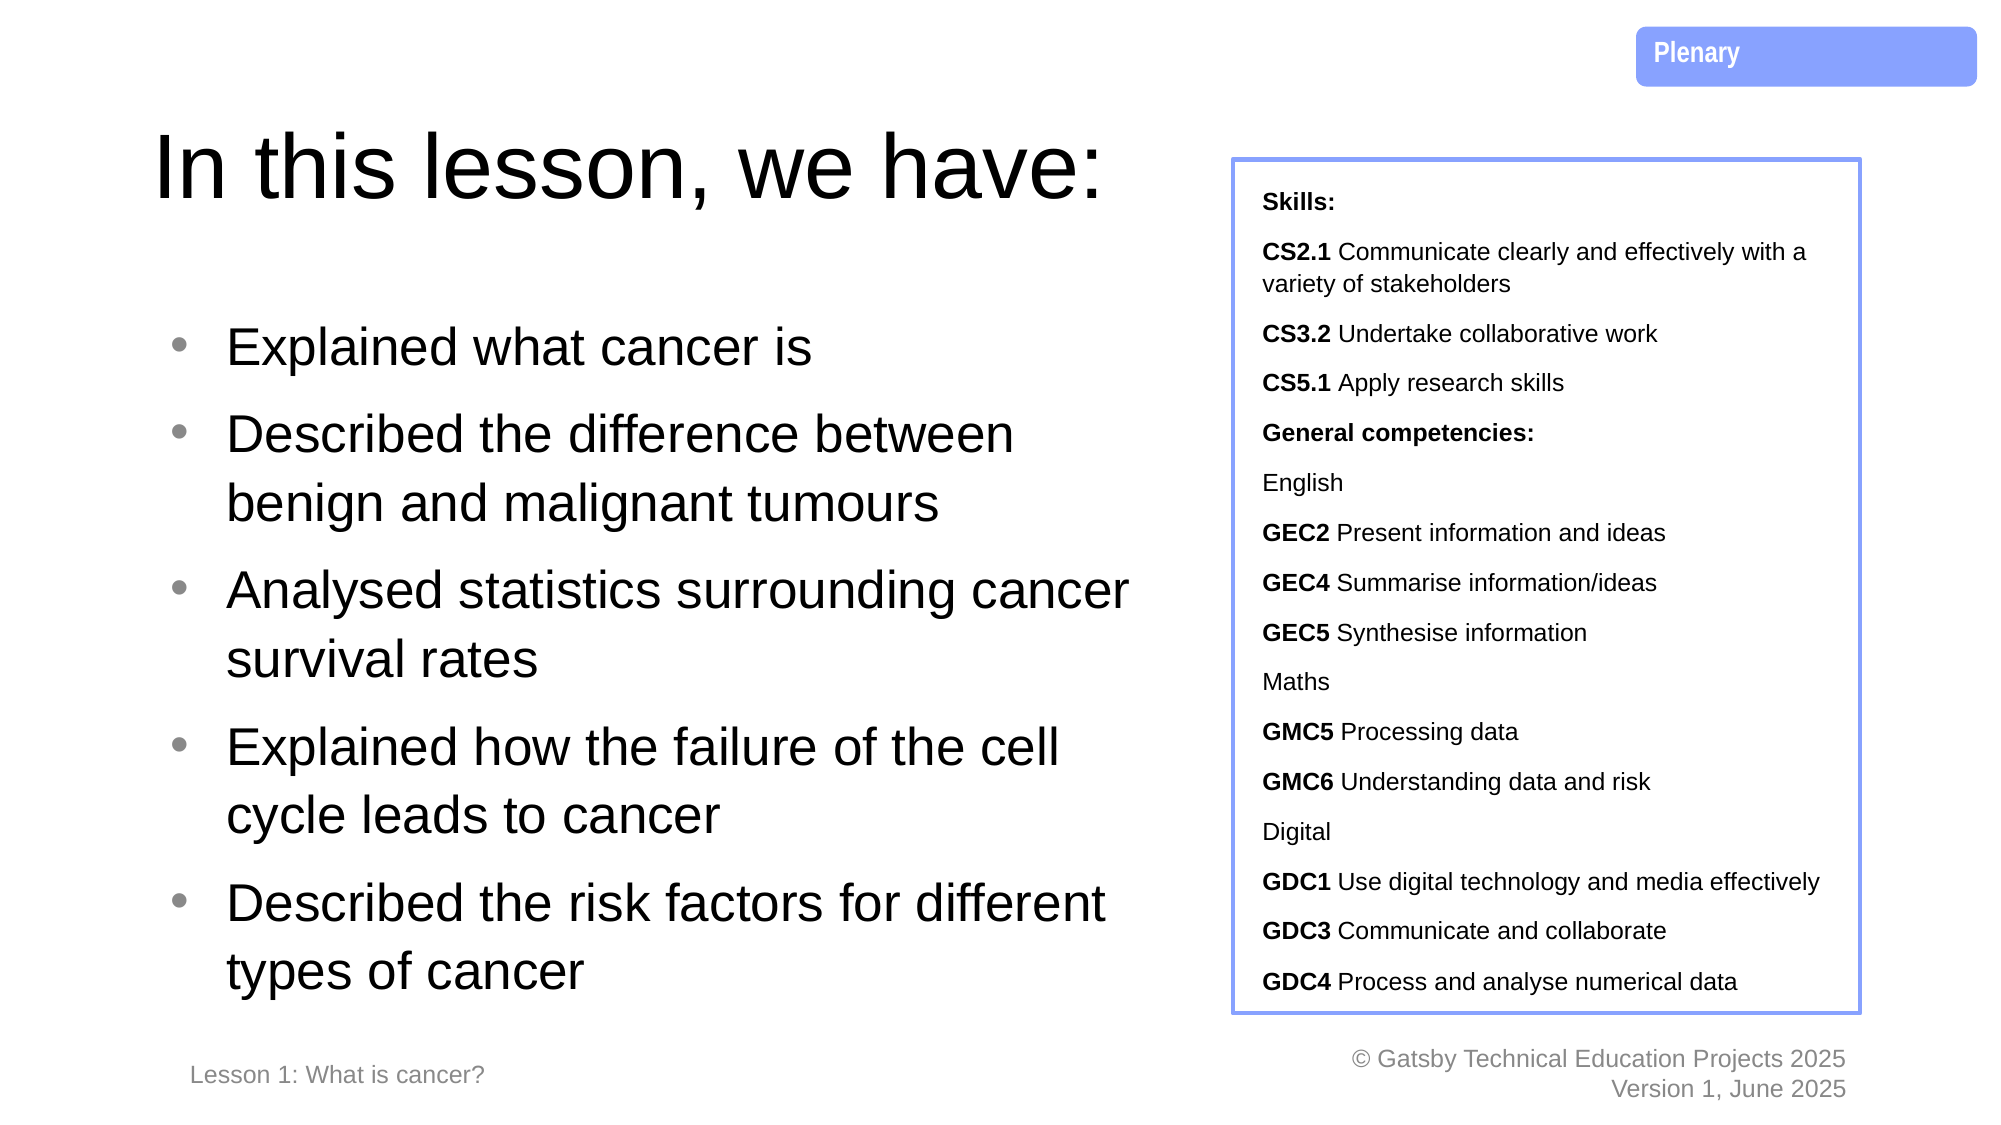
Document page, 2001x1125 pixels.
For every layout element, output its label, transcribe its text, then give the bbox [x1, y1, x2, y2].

text_box Skills: CS2.1 Communicate clearly and effectively with a variety of stakeholders CS3.2 Undertake collaborative work CS5.1 Apply research skills General competencies: English GEC2 Present information and ideas GEC4 Summarise information/ideas GEC5 Synthesise information Maths GMC5 Processing data GMC6 Understanding data and risk Digital GDC1 Use digital technology and media effectively GDC3 Communicate and collaborate GDC4 Process and analyse numerical data [1232, 159, 1861, 1014]
title In this lesson, we have: [137, 59, 1863, 278]
text_box Plenary [1636, 26, 1978, 87]
list Explained what cancer is Described the difference between benign and malignant tumours Analysed statistics surrounding cancer survival rates Explained how the failure of the cell cycle leads to cancer Described the risk factors for different types of cancer [137, 299, 1188, 1014]
list Lesson 1: What is cancer? [137, 1042, 829, 1103]
